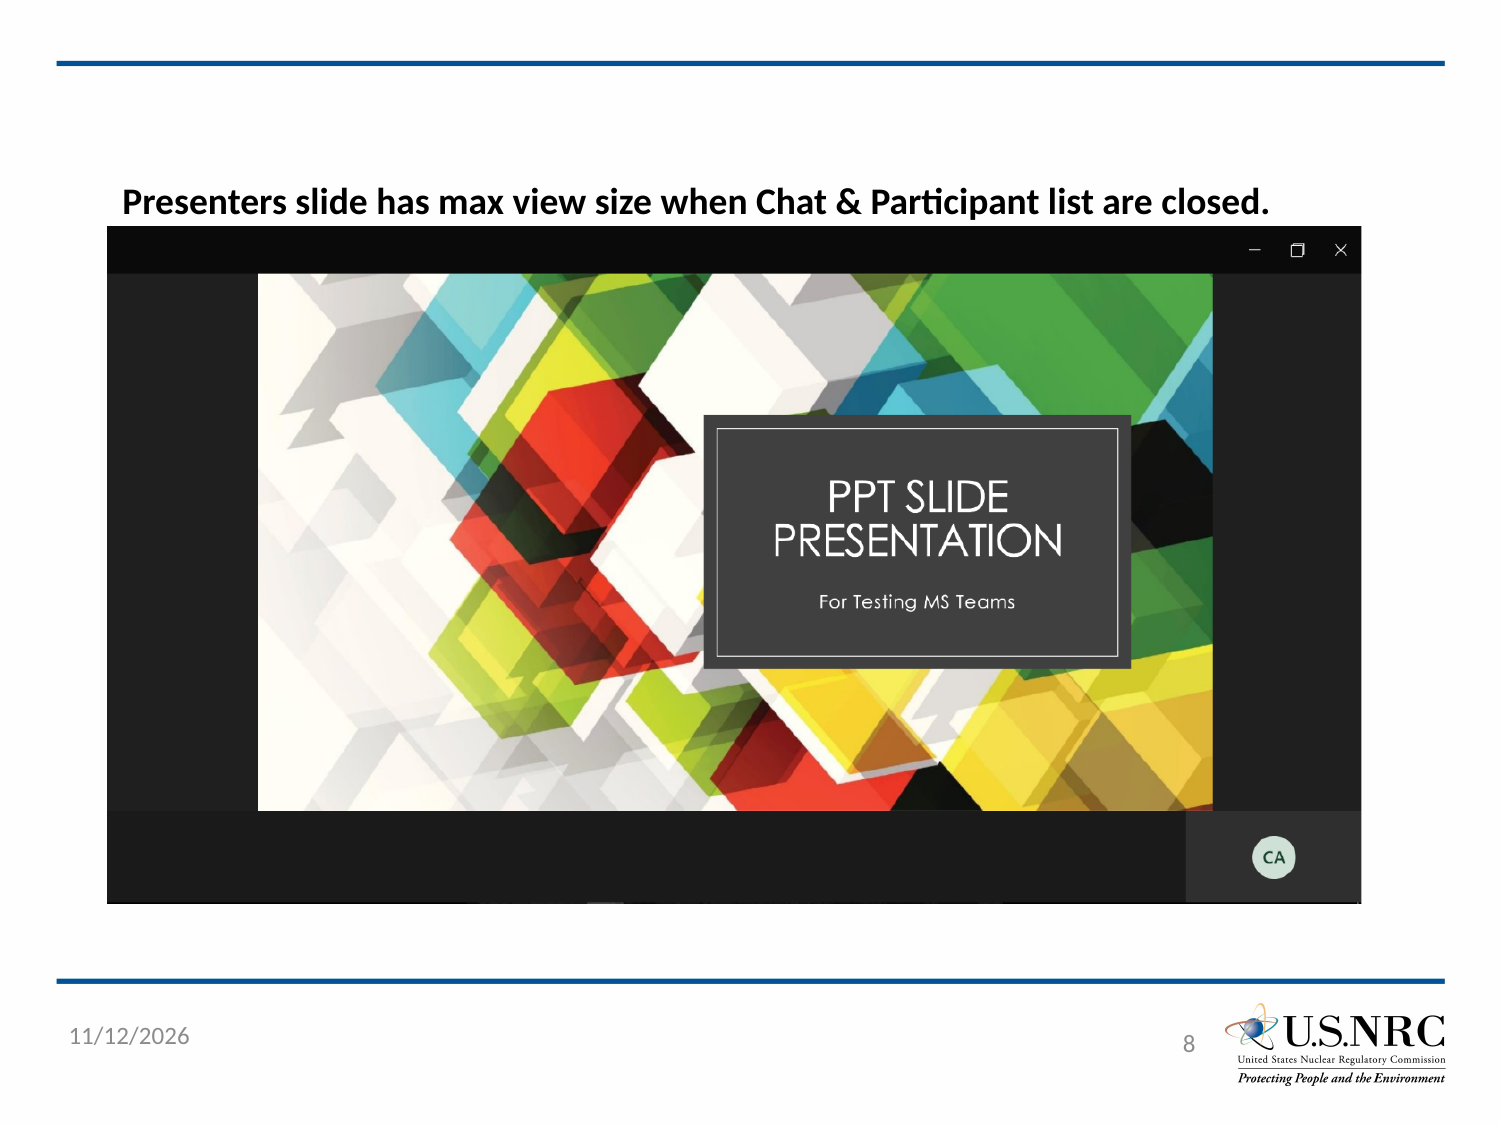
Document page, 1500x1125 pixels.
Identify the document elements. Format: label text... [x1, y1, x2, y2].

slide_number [53, 1004, 404, 1065]
picture [0, 0, 1500, 1125]
text_box Presenters slide has max view size when Chat & Participant list are closed. [107, 169, 1362, 225]
slide_number 8 [1030, 1012, 1211, 1073]
